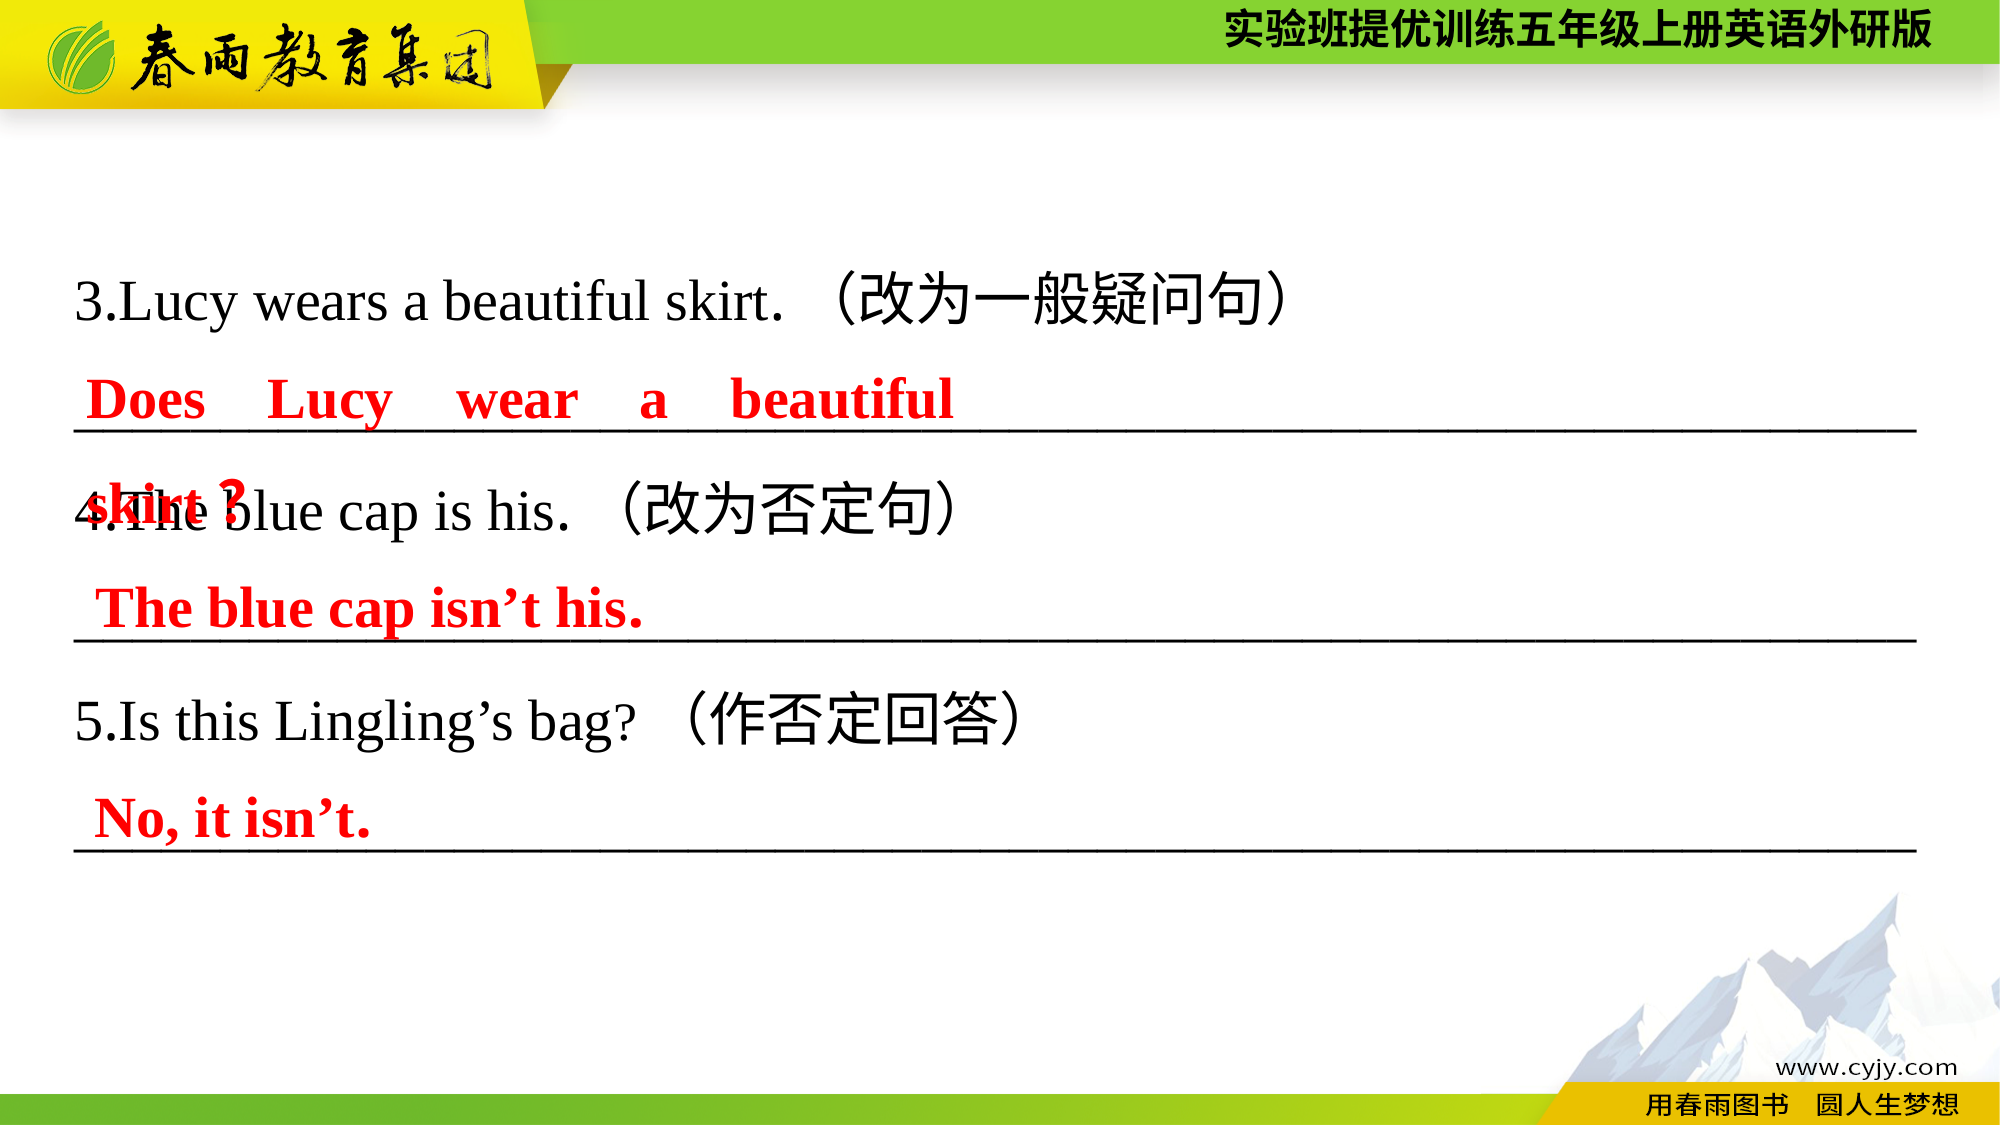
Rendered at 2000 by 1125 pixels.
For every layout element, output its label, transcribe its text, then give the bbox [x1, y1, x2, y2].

text_box The blue cap isn’t his. [81, 527, 659, 647]
list 3.Lucy wears a beautiful skirt.（改为一般疑问句） _______________________________________________________________ 4.The blue cap is his.（改为否定句） _______________________________________________________________ 5.Is this Lingling’s bag?（作否定回答） _______________________________________________________________ [59, 219, 1944, 858]
picture [0, 0, 2000, 1125]
text_box No, it isn’t. [79, 736, 387, 857]
text_box Does Lucy wear a beautiful skirt？ [71, 317, 970, 438]
